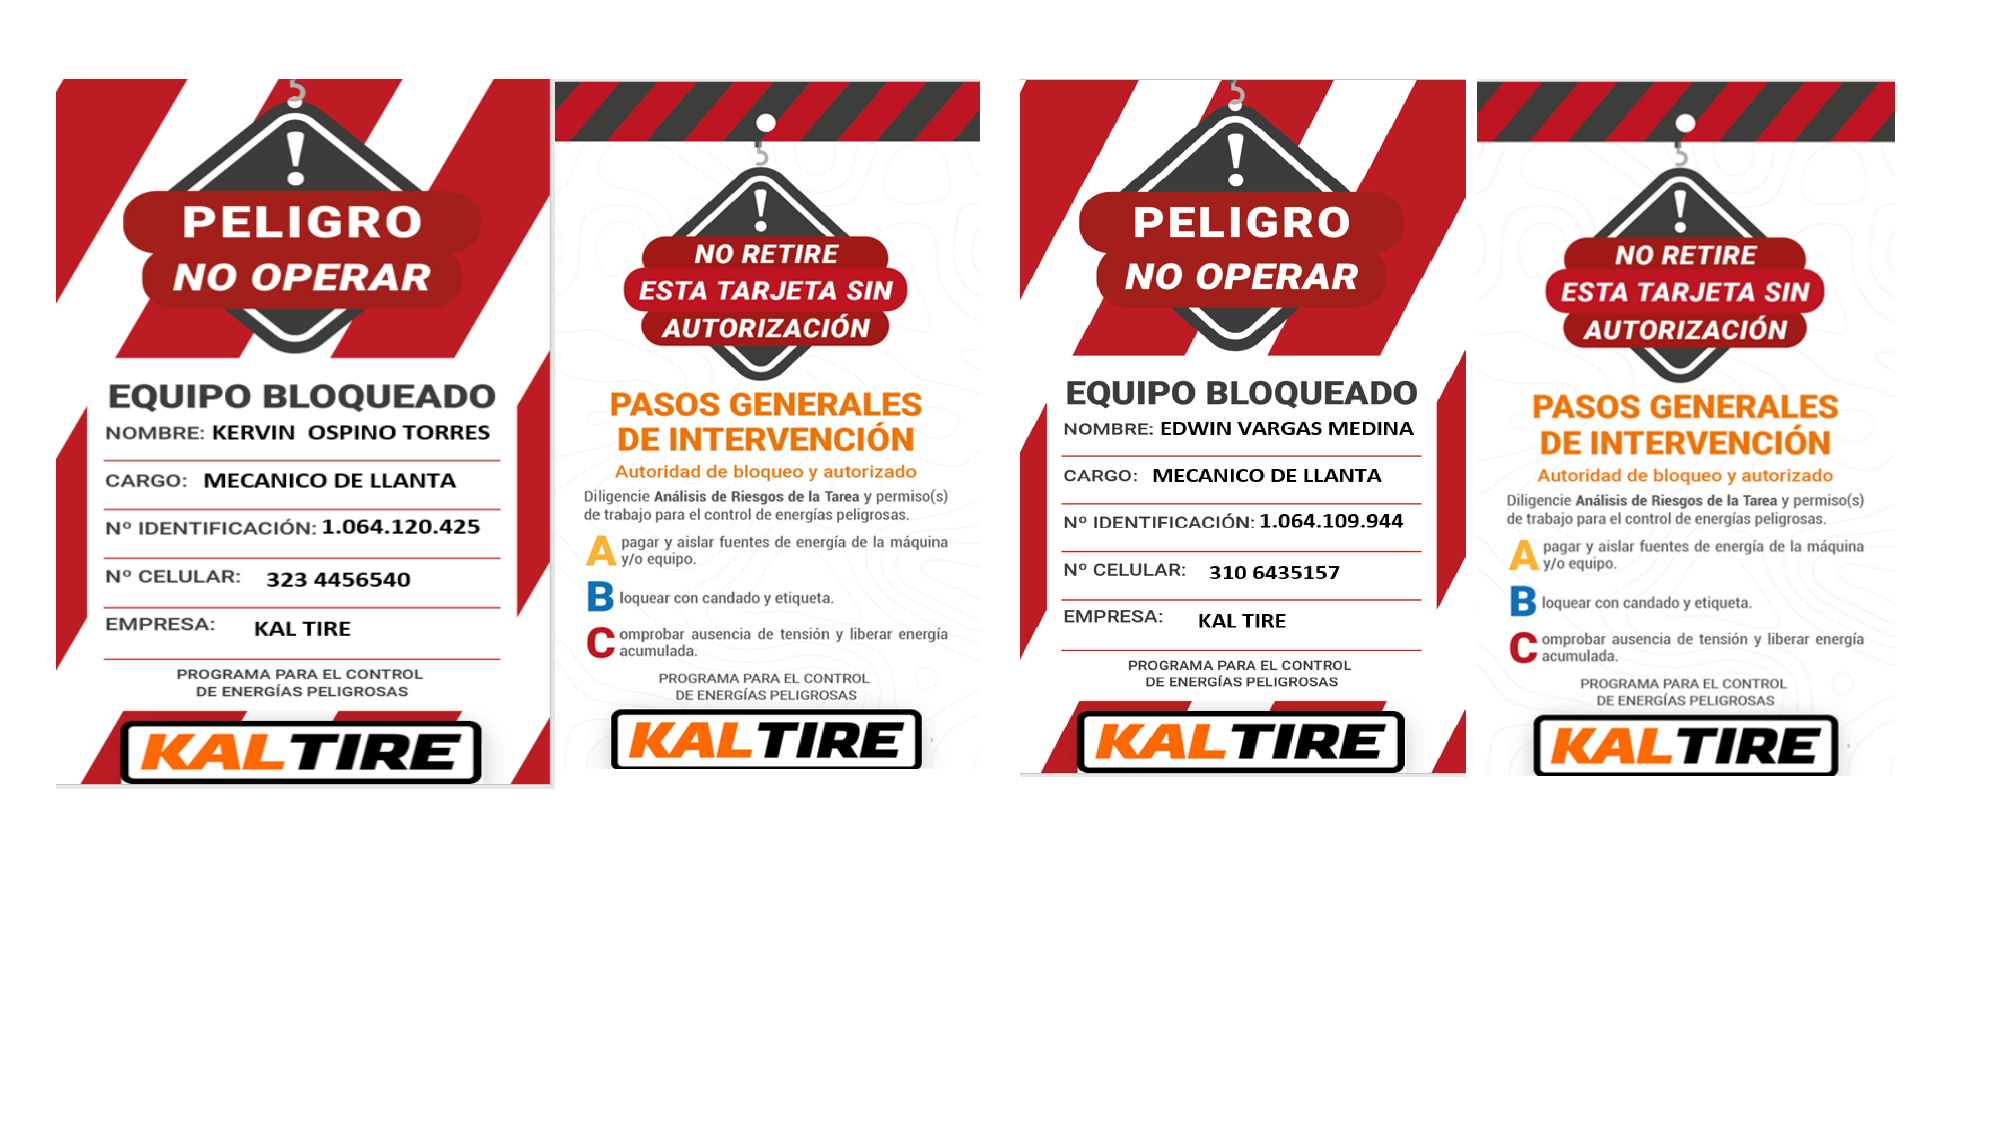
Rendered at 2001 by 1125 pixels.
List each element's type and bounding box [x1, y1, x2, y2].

picture [1020, 79, 1466, 777]
picture [1477, 79, 1895, 776]
picture [56, 79, 980, 790]
